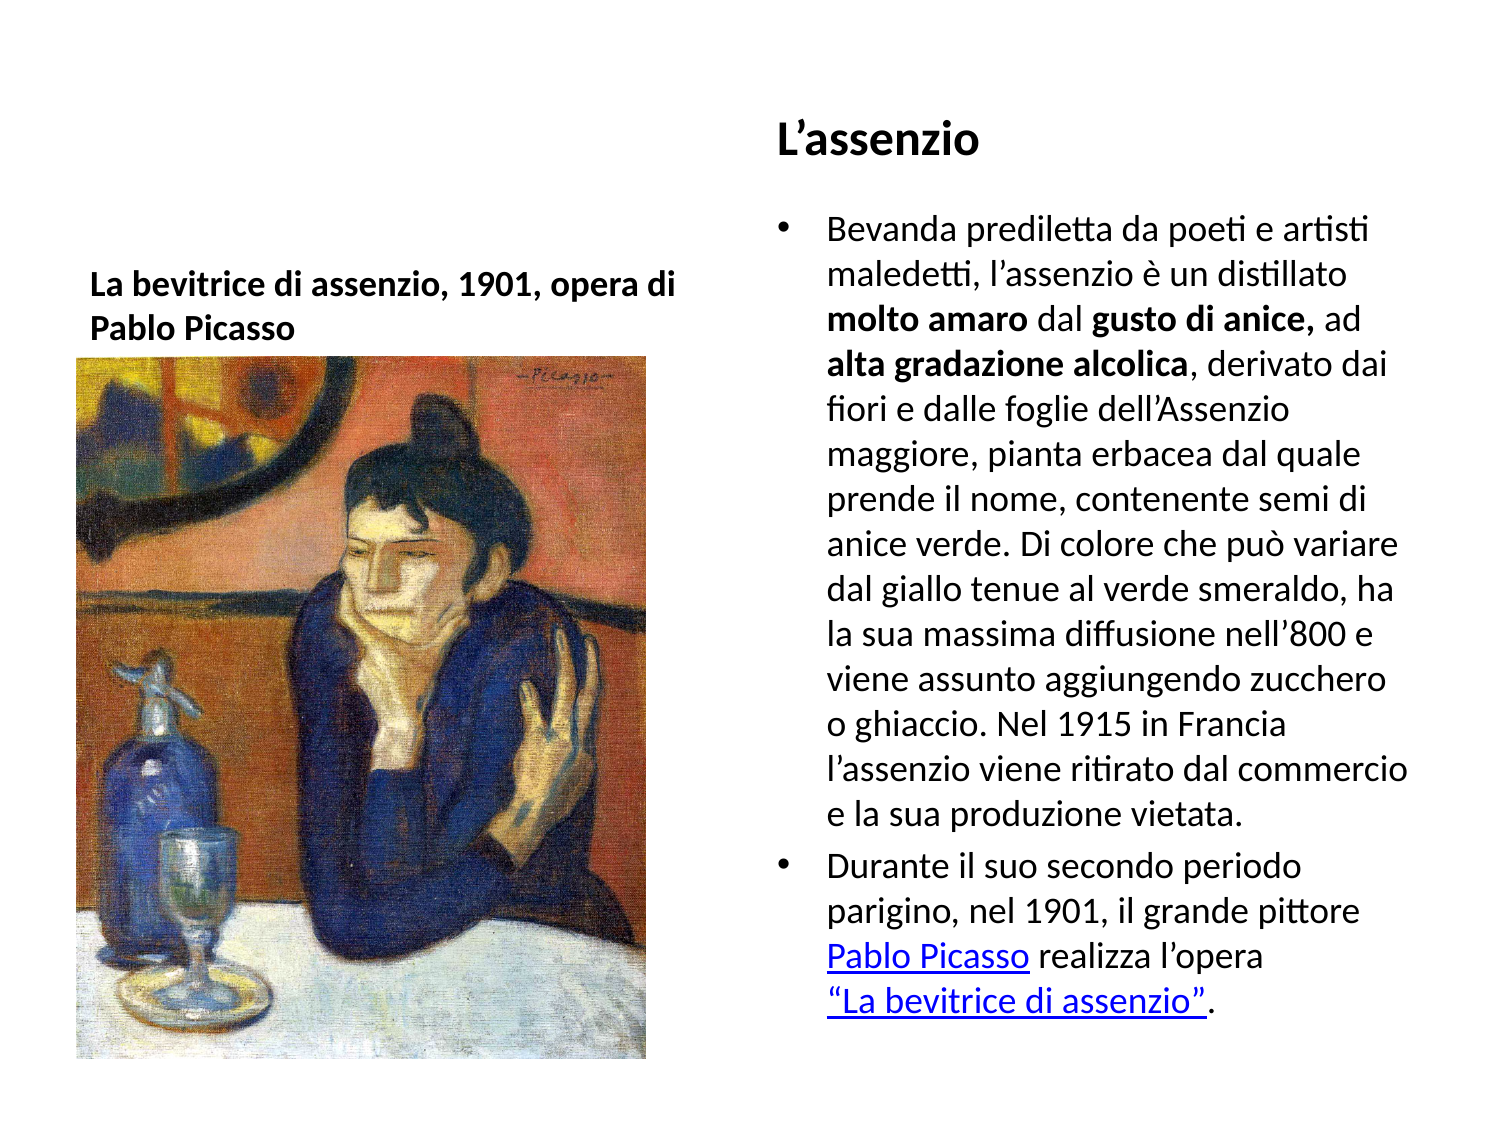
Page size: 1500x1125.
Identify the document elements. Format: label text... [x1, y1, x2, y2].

list La bevitrice di assenzio, 1901, opera di Pablo Picasso [75, 251, 738, 357]
list Bevanda prediletta da poeti e artisti maledetti, l’assenzio è un distillato molto amaro dal gusto di anice, ad alta gradazione alcolica, derivato dai fiori e dalle foglie dell’Assenzio maggiore, pianta erbacea dal quale prende il nome, contenente semi di anice verde. Di colore che può variare dal giallo tenue al verde smeraldo, ha la sua massima diffusione nell’800 e viene assunto aggiungendo zucchero o ghiaccio. Nel 1915 in Francia l’assenzio viene ritirato dal commercio e la sua produzione vietata. Durante il suo secondo periodo parigino, nel 1901, il grande pittore Pablo Picasso realizza l’opera “La bevitrice di assenzio”. [761, 196, 1425, 1083]
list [76, 356, 646, 1059]
list L’assenzio [761, 30, 1425, 173]
